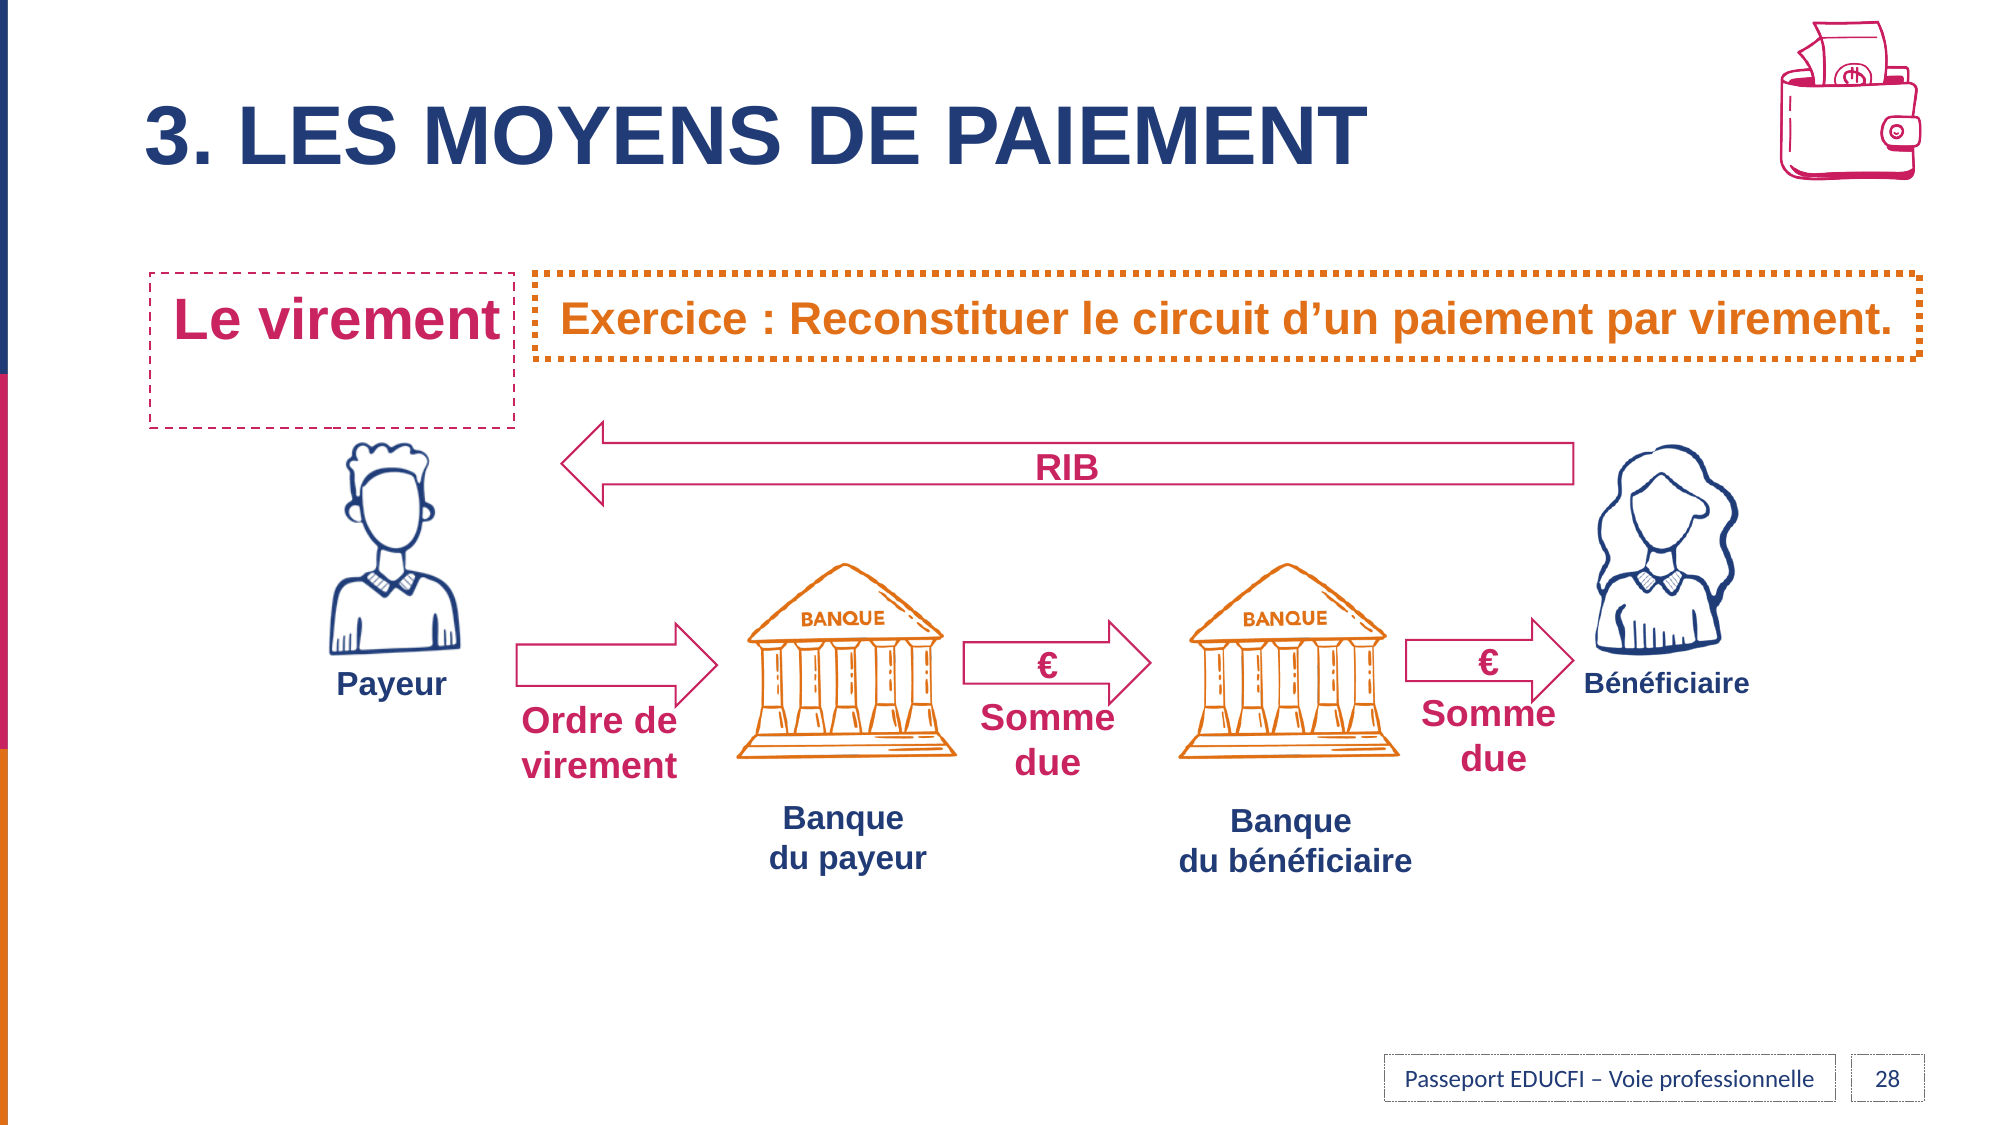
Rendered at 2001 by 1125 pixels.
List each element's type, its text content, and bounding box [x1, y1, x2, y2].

text_box Banque du bénéficiaire [1156, 791, 1435, 887]
text_box [1531, 616, 1545, 630]
text_box [560, 419, 1020, 508]
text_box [1552, 441, 1781, 710]
text_box € Somme due [1405, 630, 1572, 787]
picture [1761, 11, 1940, 190]
picture [734, 548, 959, 773]
text_box Ordre de virement [506, 688, 714, 794]
footer Passeport EDUCFI – Voie professionnelle [1384, 1054, 1836, 1102]
slide_number 28 [1851, 1054, 1925, 1102]
text_box [515, 621, 719, 688]
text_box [534, 273, 1920, 360]
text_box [282, 441, 509, 710]
picture [0, 0, 8, 1125]
text_box [1108, 619, 1124, 634]
text_box RIB [1020, 435, 1115, 496]
text_box Banque du payeur [738, 773, 958, 884]
text_box Le virement [150, 273, 514, 429]
picture [1176, 548, 1402, 773]
text_box € Somme due [938, 634, 1157, 791]
text_box 3. LES MOYENS DE PAIEMENT [130, 84, 1761, 190]
text_box [1115, 441, 1552, 486]
